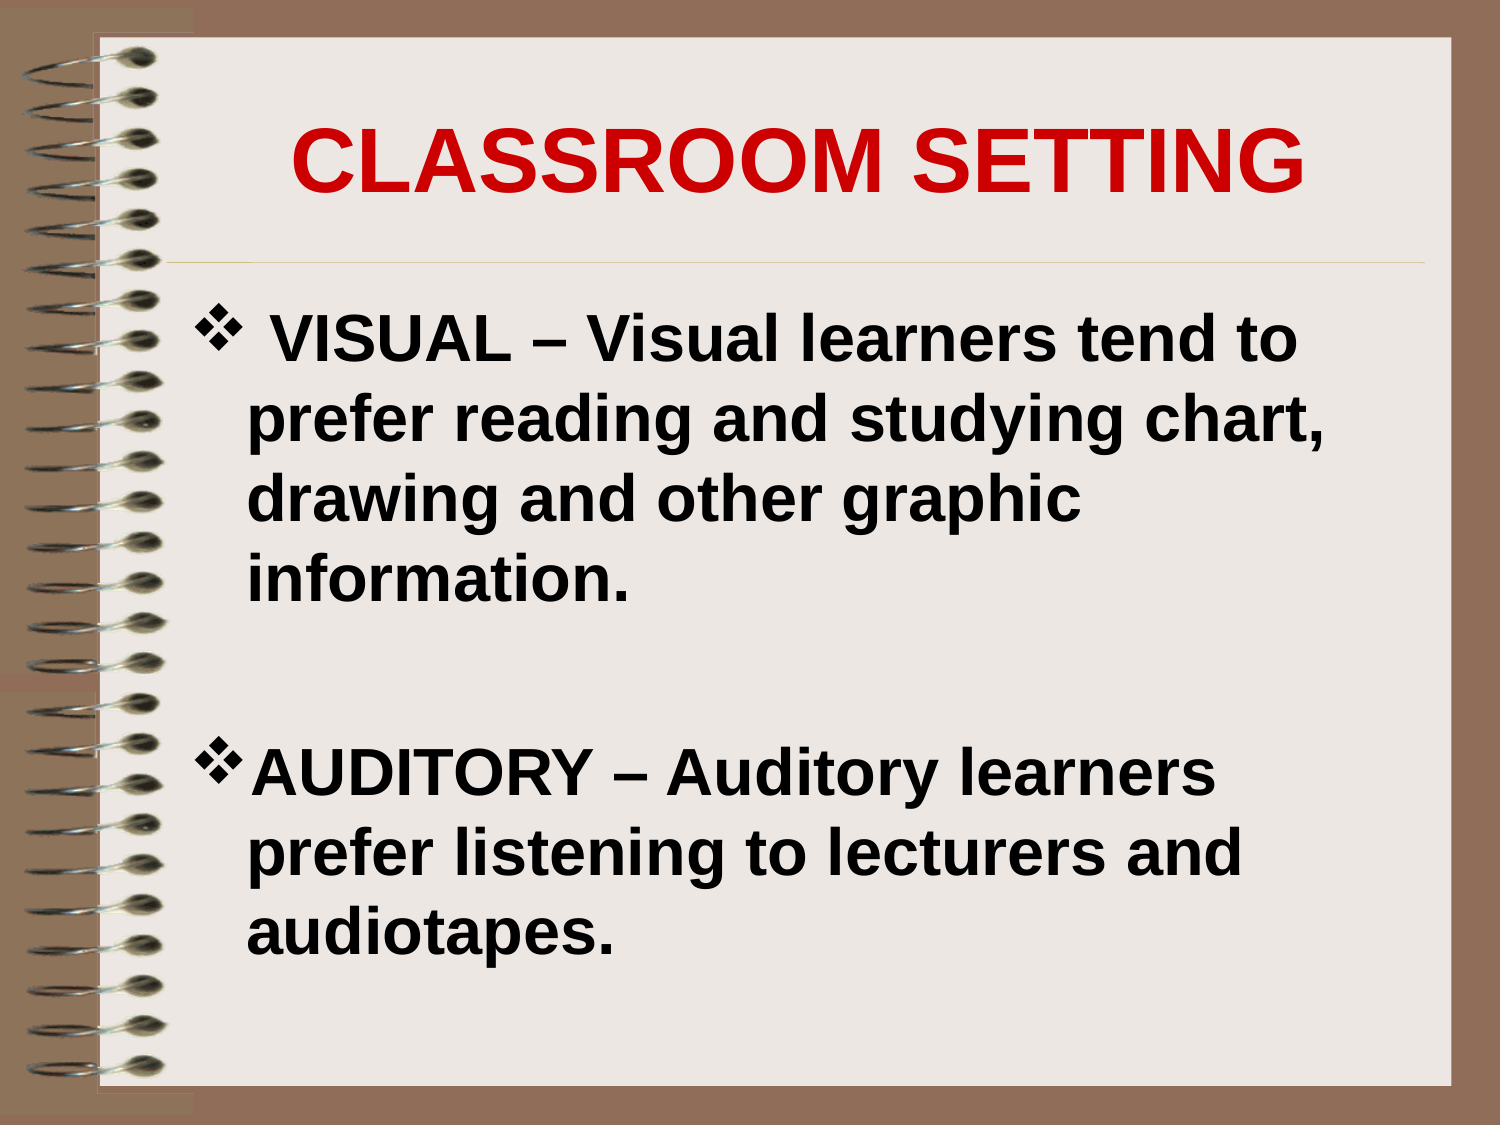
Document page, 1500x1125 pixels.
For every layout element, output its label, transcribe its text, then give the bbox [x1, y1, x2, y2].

title CLASSROOM SETTING [174, 38, 1425, 274]
picture [0, 8, 194, 674]
list VISUAL – Visual learners tend to prefer reading and studying chart, drawing and other graphic information. AUDITORY – Auditory learners prefer listening to lecturers and audiotapes. [174, 287, 1425, 963]
picture [0, 692, 194, 1115]
